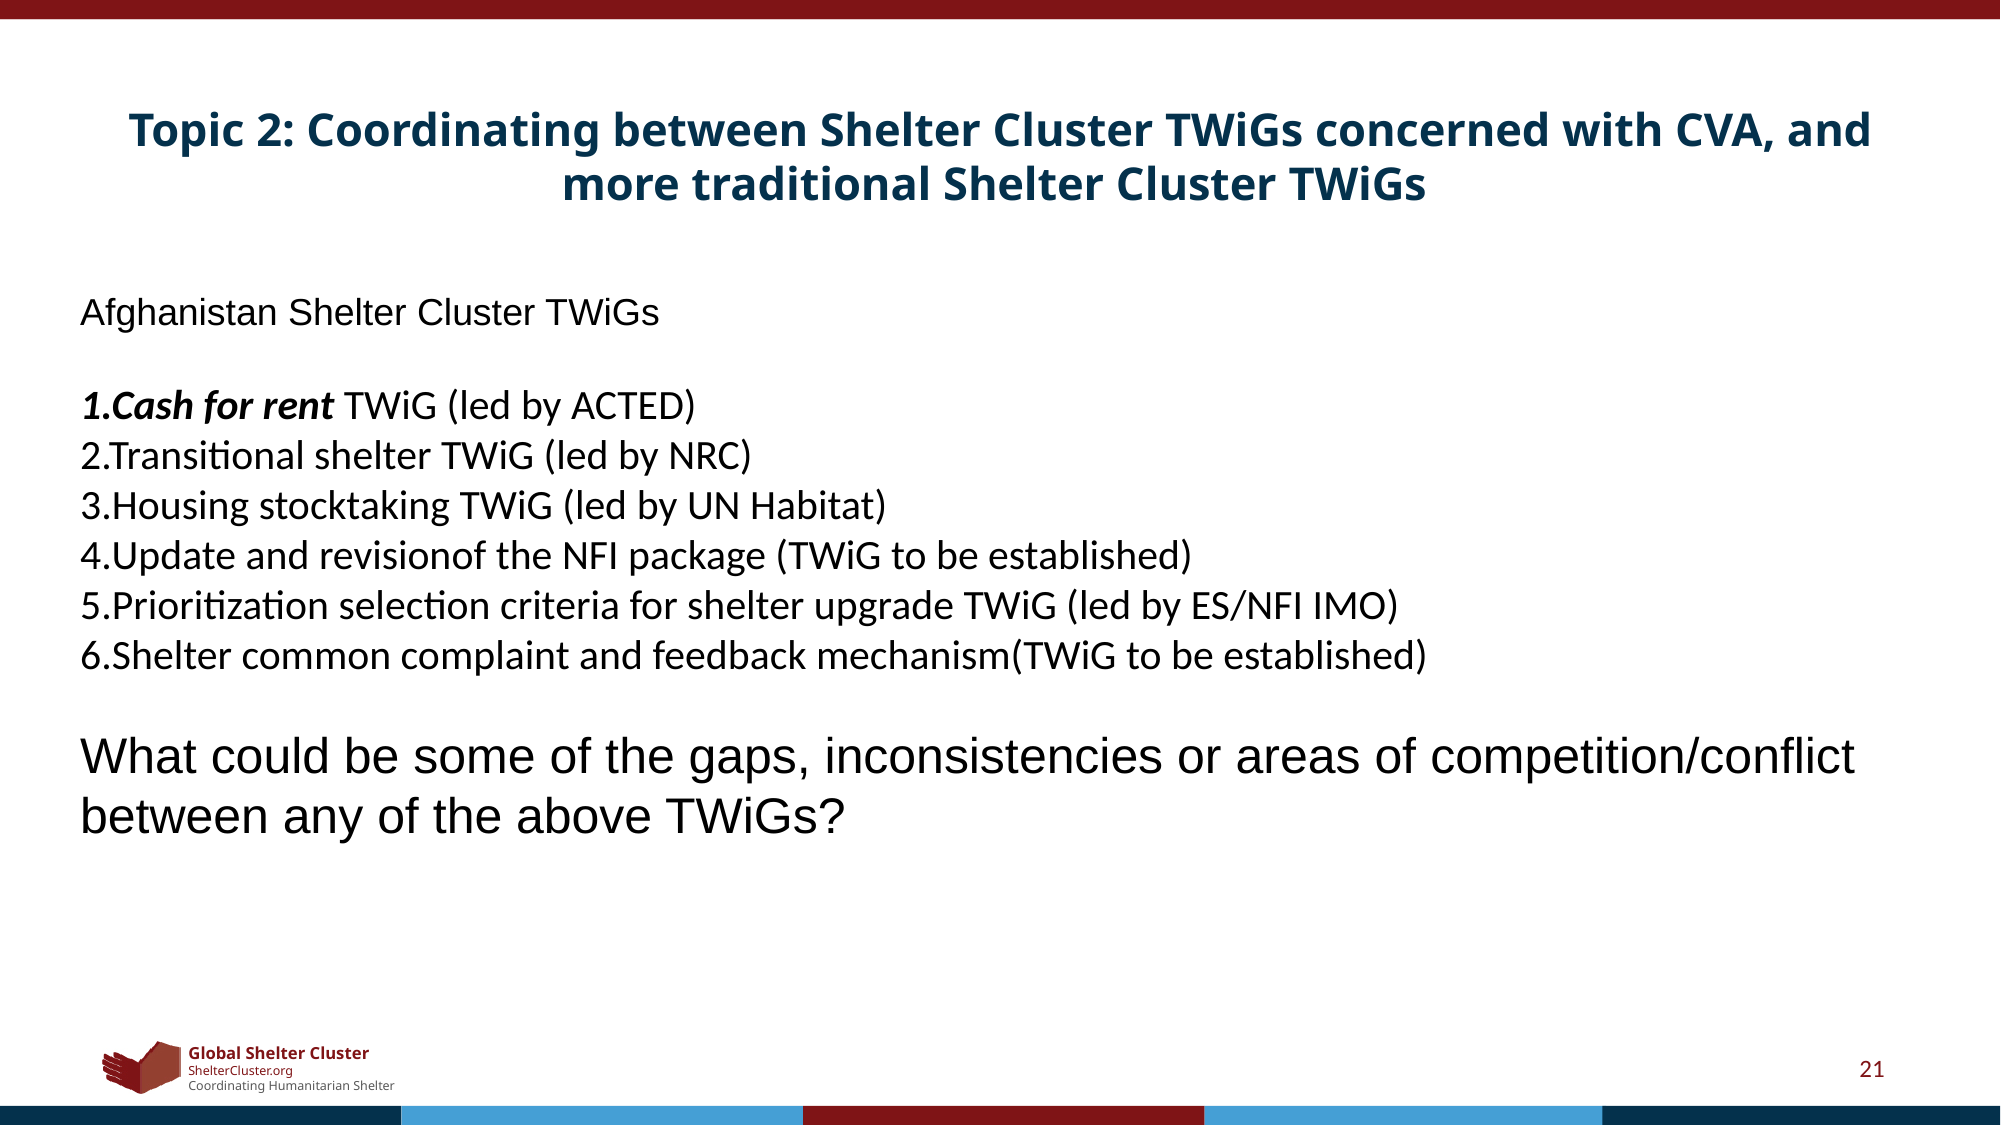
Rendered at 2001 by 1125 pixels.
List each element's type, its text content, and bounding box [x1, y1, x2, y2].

title Topic 2: Coordinating between Shelter Cluster TWiGs concerned with CVA, and more traditional Shelter Cluster TWiGs [99, 93, 1900, 280]
text_box Afghanistan Shelter Cluster TWiGs 1.Cash for rent TWiG (led by ACTED) 2.Transitional shelter TWiG (led by NRC) 3.Housing stocktaking TWiG (led by UN Habitat) 4.Update and revisionof the NFI package (TWiG to be established) 5.Prioritization selection criteria for shelter upgrade TWiG (led by ES/NFI IMO) 6.Shelter common complaint and feedback mechanism(TWiG to be established) What could be some of the gaps, inconsistencies or areas of competition/conflict between any of the above TWiGs? [65, 280, 1935, 1125]
